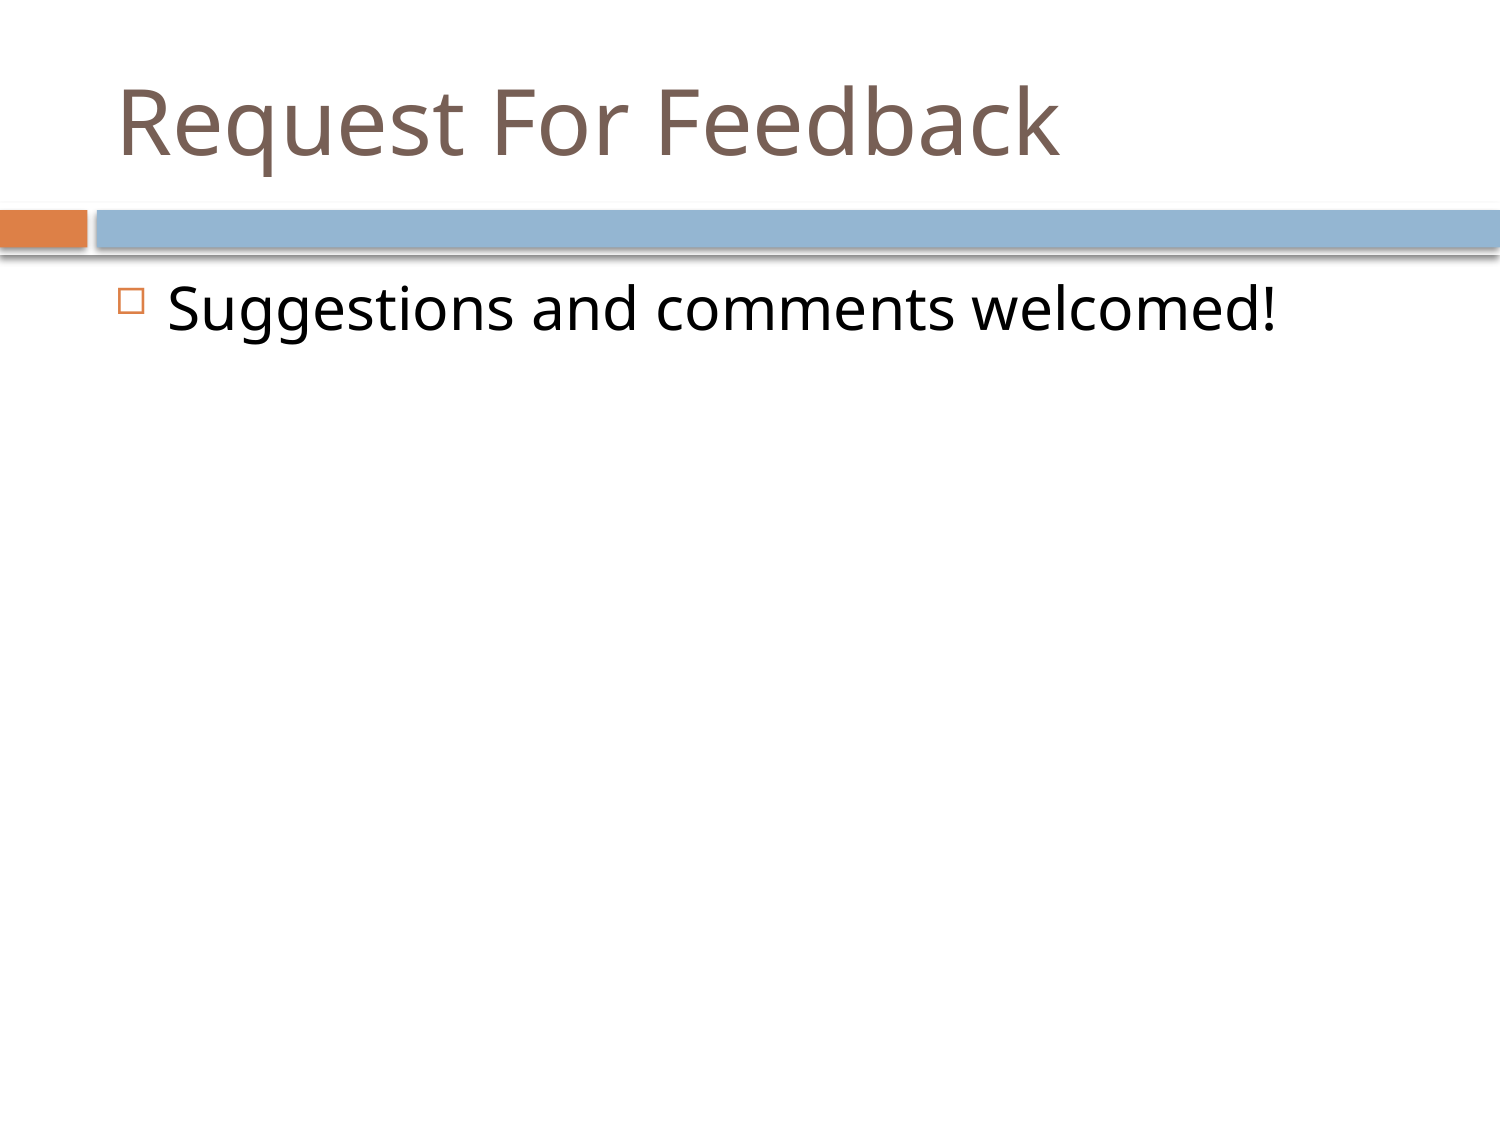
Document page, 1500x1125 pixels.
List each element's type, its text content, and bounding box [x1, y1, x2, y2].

title Request For Feedback [100, 37, 1438, 200]
list Suggestions and comments welcomed! [100, 262, 1438, 1000]
